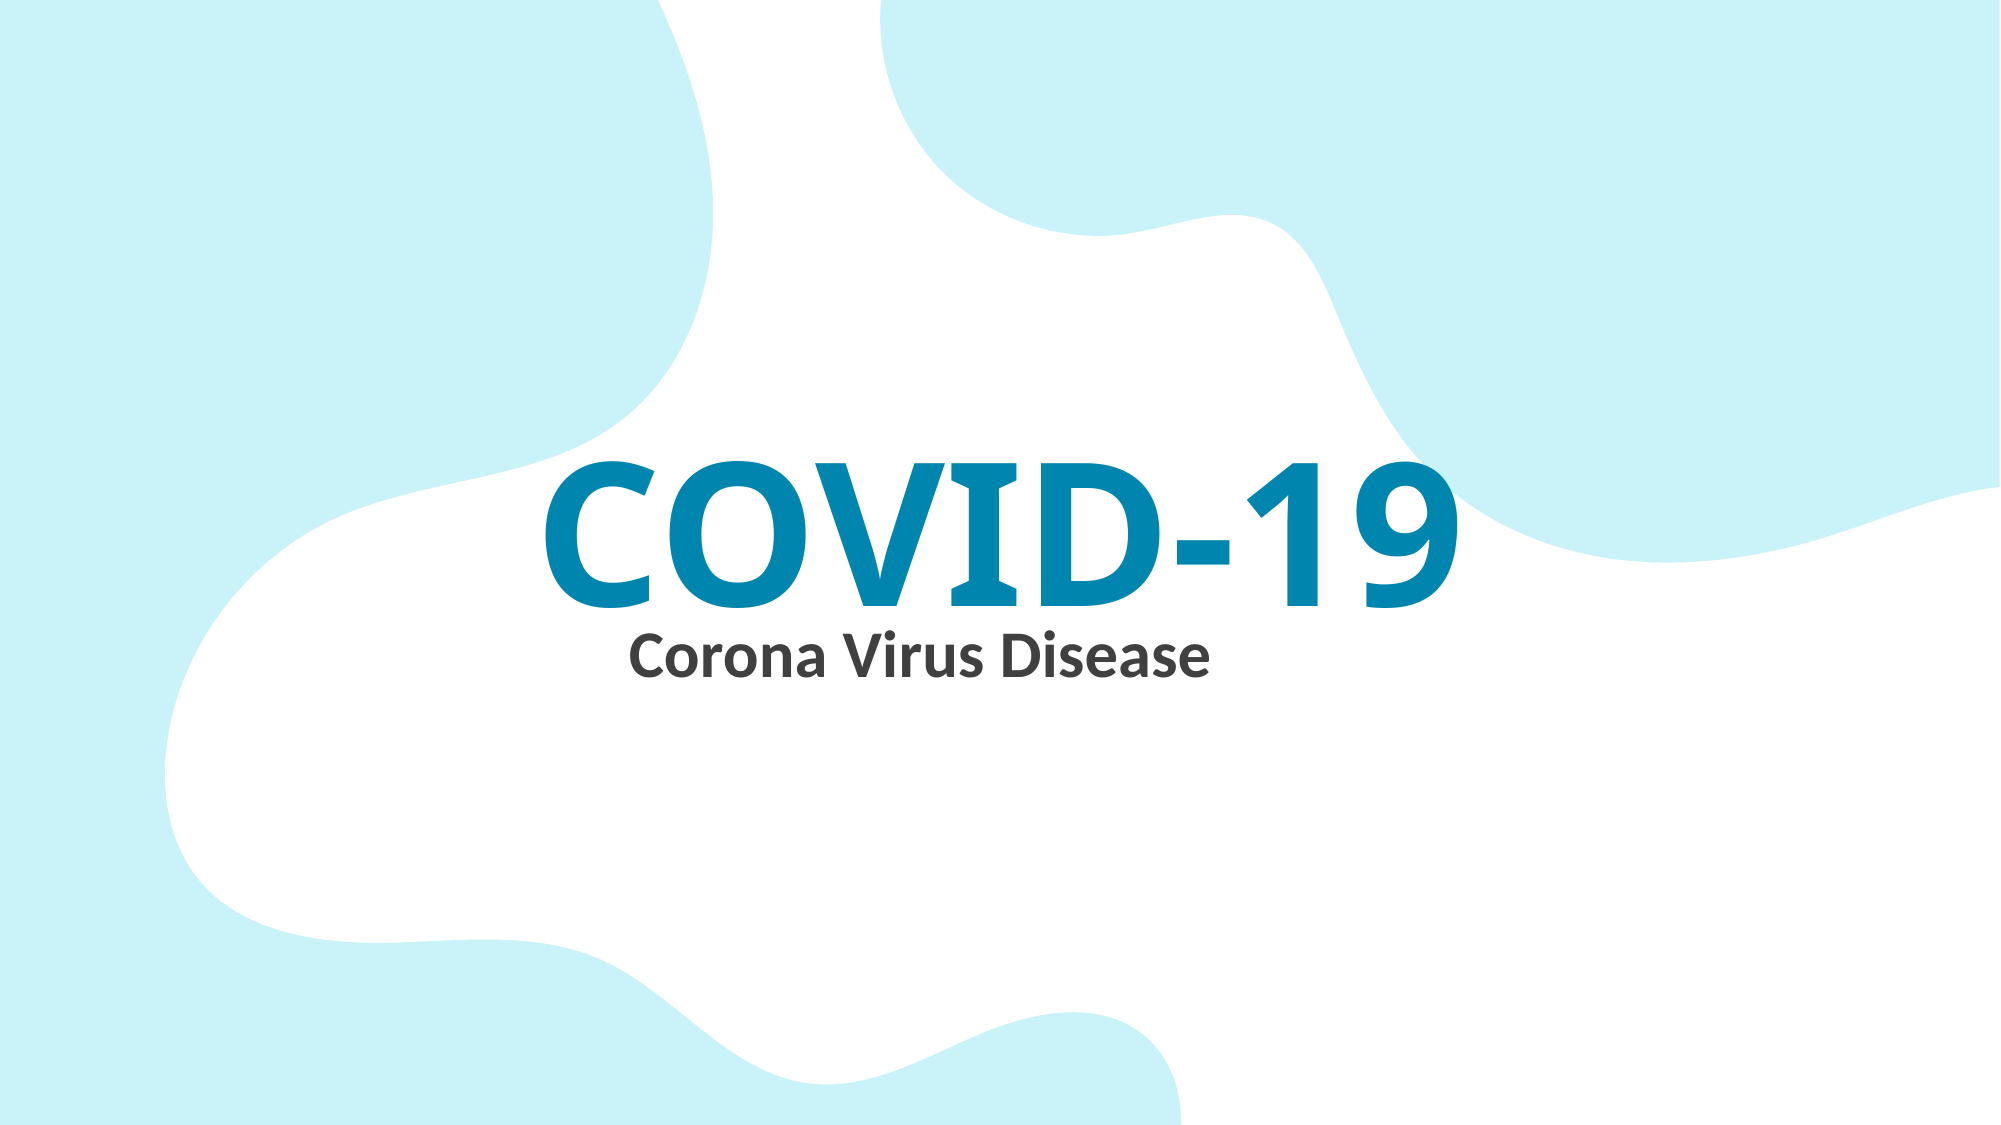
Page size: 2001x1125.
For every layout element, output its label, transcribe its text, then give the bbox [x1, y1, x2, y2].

text_box Corona Virus Disease [614, 603, 1227, 699]
text_box [880, 0, 2000, 563]
text_box [0, 0, 1182, 1125]
text_box COVID-19 [520, 399, 1480, 655]
